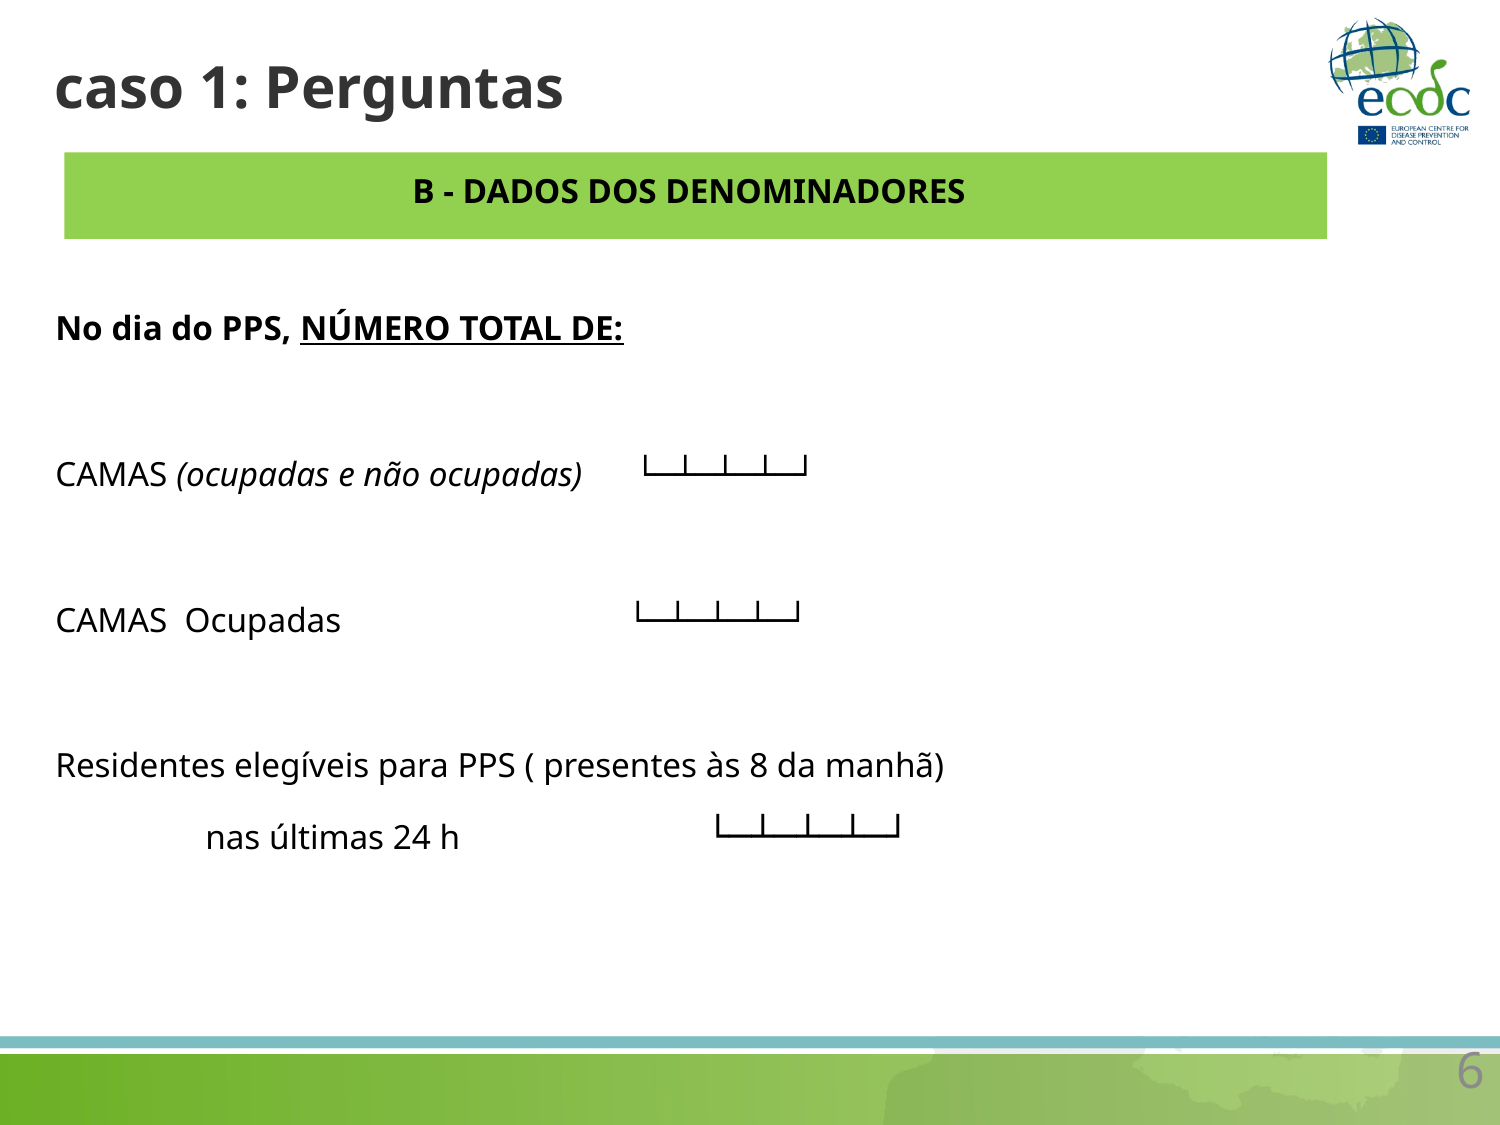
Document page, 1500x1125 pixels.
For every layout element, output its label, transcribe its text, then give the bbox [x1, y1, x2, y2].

picture [1328, 17, 1473, 148]
text_box B - DADOS DOS DENOMINADORES [397, 167, 1185, 290]
text_box [64, 152, 1328, 239]
picture [0, 1036, 1500, 1125]
title caso 1: Perguntas [54, 58, 1405, 152]
slide_number 6 [1149, 1042, 1500, 1103]
list No dia do PPS, NÚMERO TOTAL DE: CAMAS (ocupadas e não ocupadas) └─┴─┴─┴─┘ CAMAS Ocupadas └─┴─┴─┴─┘ Residentes elegíveis para PPS ( presentes às 8 da manhã) nas últimas 24 h └─┴─┴─┴─┘ [55, 292, 1455, 840]
